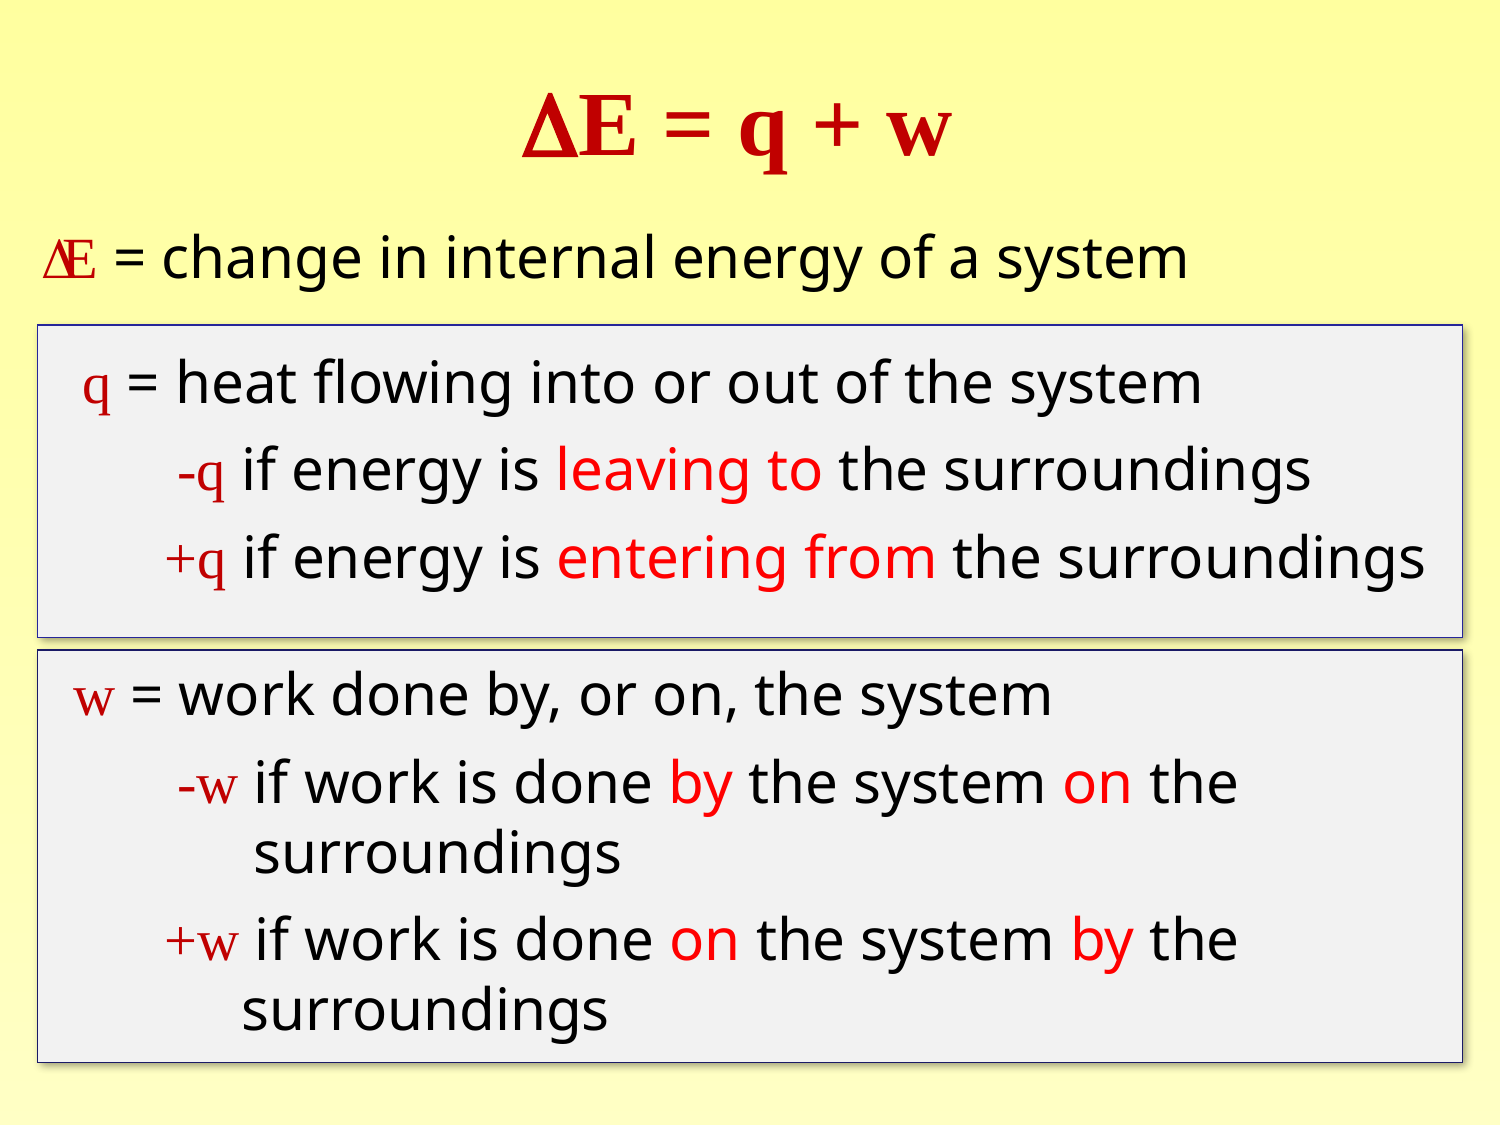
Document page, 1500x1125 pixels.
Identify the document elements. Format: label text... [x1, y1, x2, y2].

text_box -w if work is done by the system on the surroundings [162, 737, 1375, 893]
text_box +q if energy is entering from the surroundings [150, 512, 1475, 598]
text_box +w if work is done on the system by the surroundings [149, 894, 1363, 1050]
text_box -q if energy is leaving to the surroundings [162, 425, 1338, 510]
text_box w = work done by, or on, the system [58, 650, 1069, 735]
text_box [37, 324, 1463, 638]
text_box E = change in internal energy of a system [26, 212, 1206, 298]
text_box [37, 650, 1463, 1063]
title E = q + w [412, 49, 1063, 188]
text_box q = heat flowing into or out of the system [67, 337, 1219, 423]
